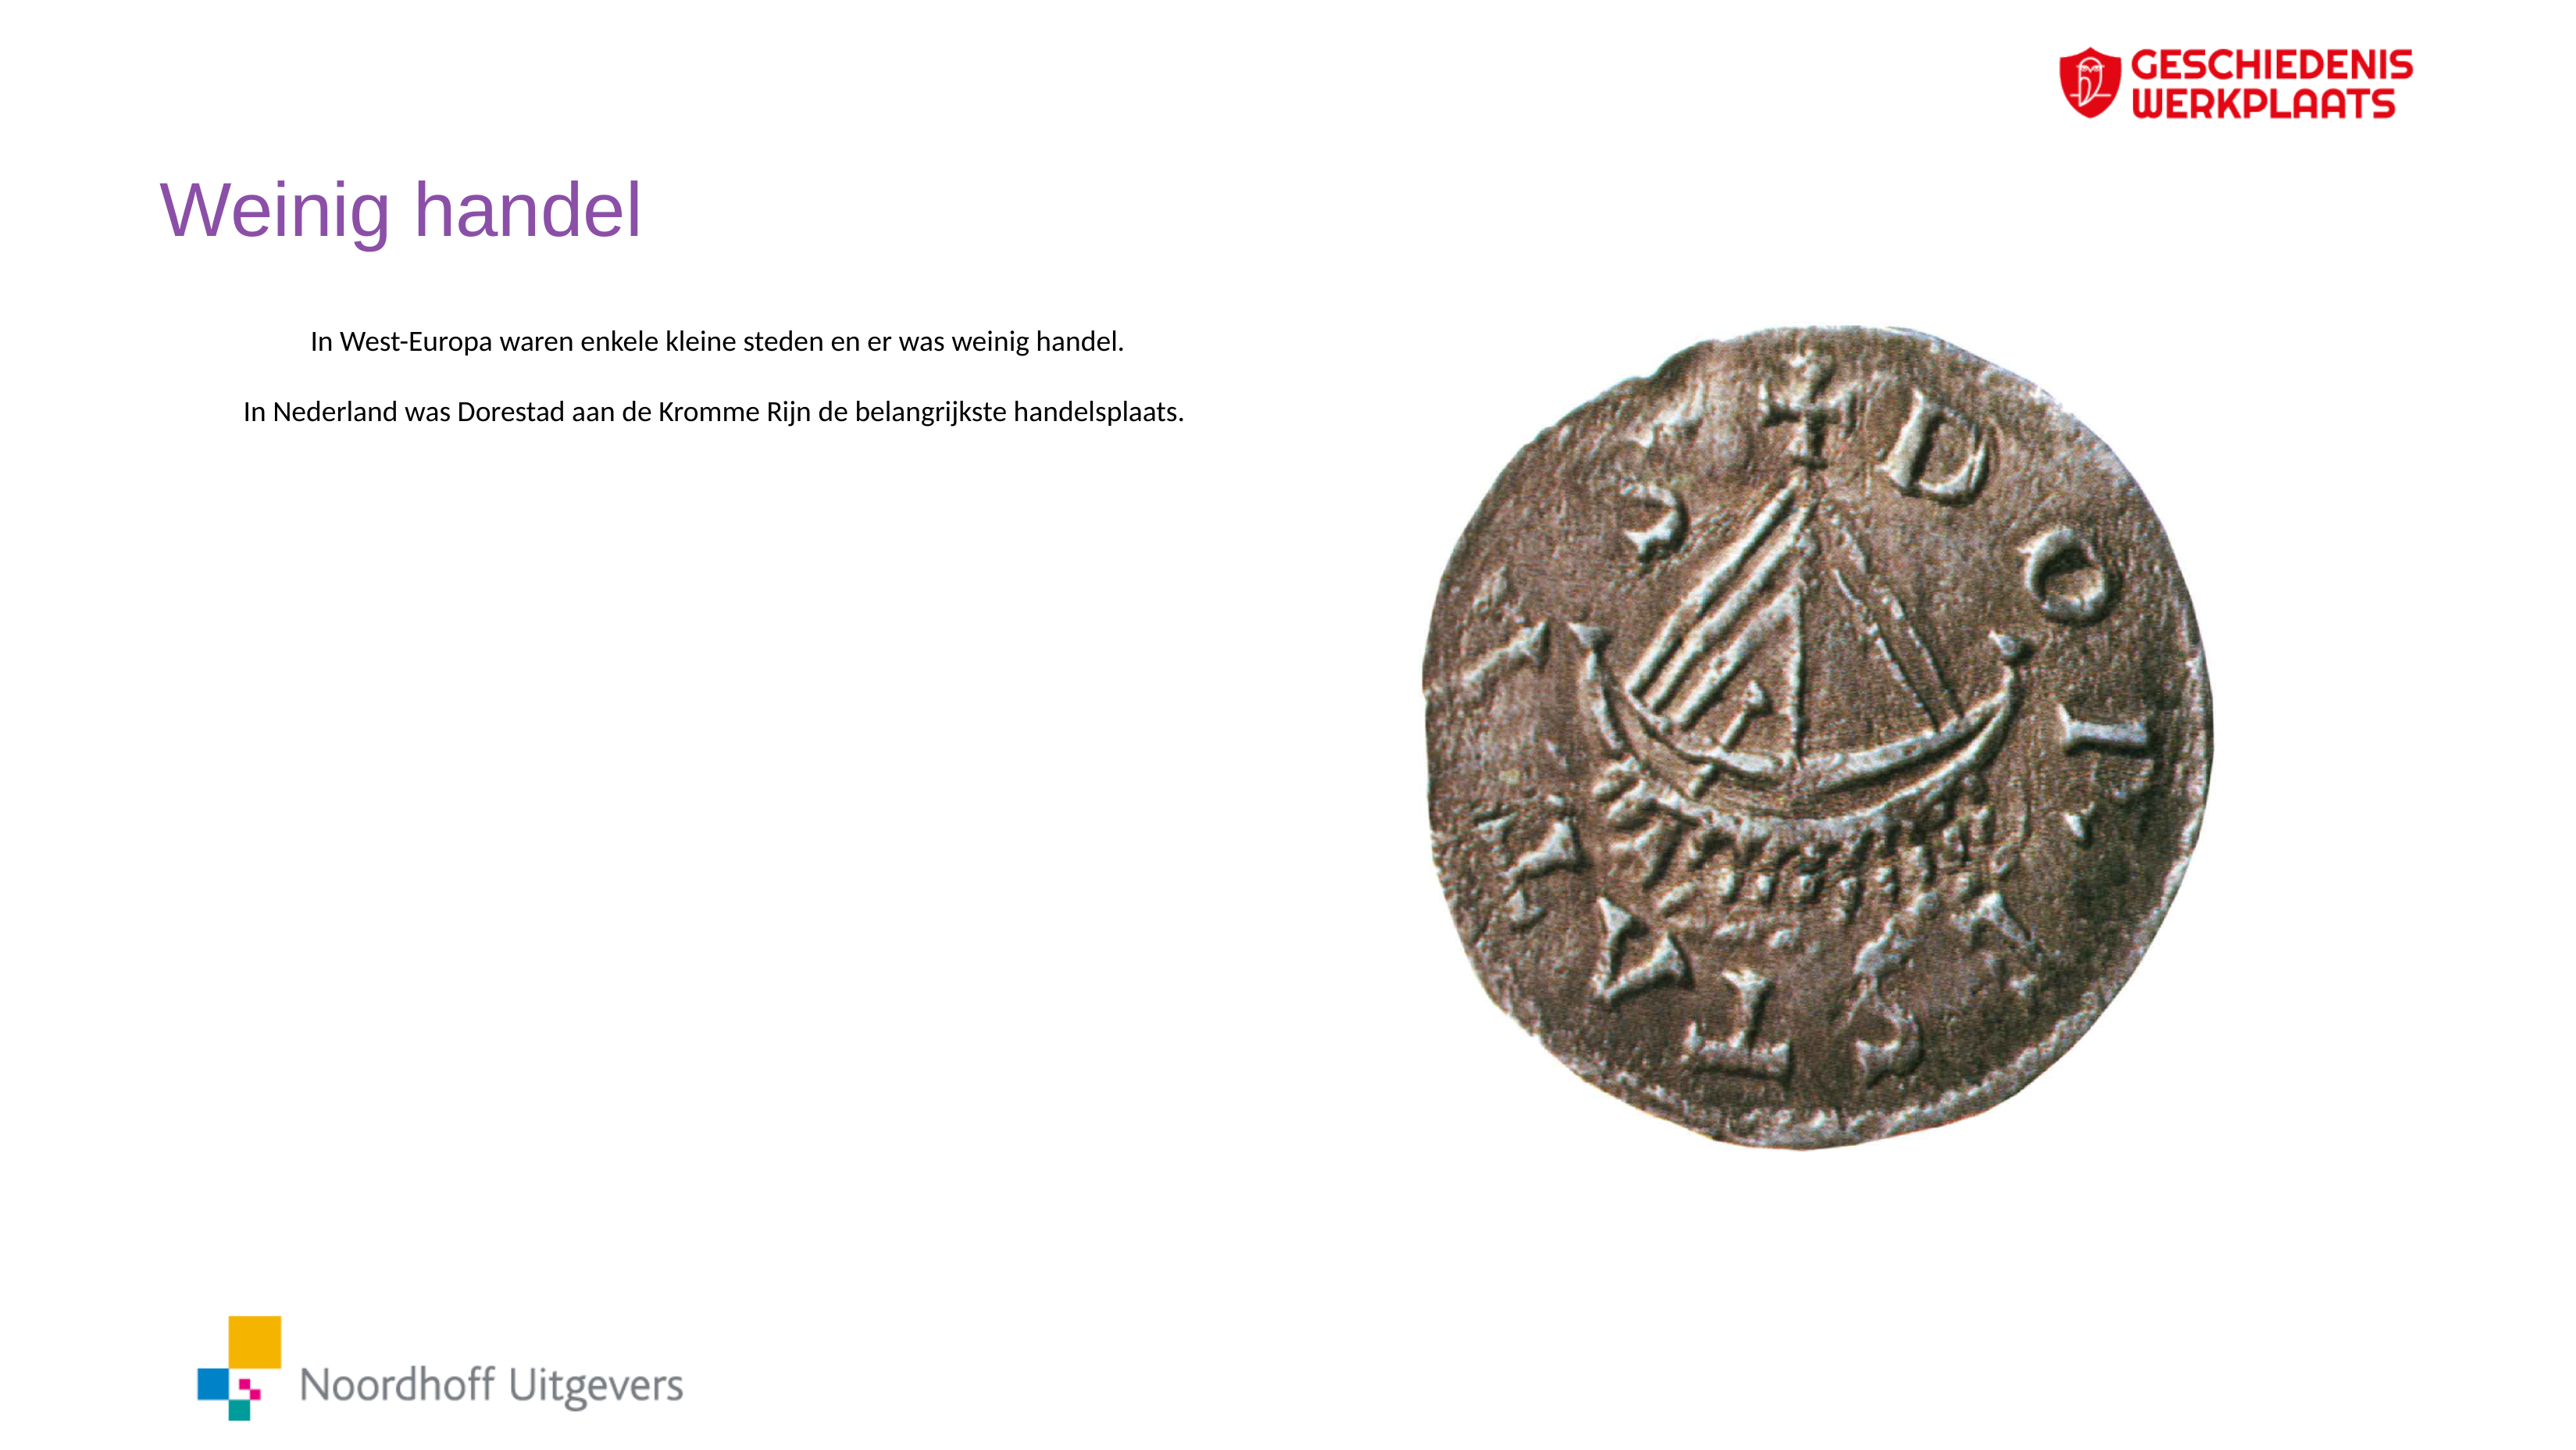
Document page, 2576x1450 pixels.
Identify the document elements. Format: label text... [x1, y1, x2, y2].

list In West-Europa waren enkele kleine steden en er was weinig handel. In Nederland was Dorestad aan de Kromme Rijn de belangrijkste handelsplaats. [159, 322, 1291, 1288]
title Weinig handel [159, 159, 2416, 266]
picture [159, 1288, 802, 1449]
picture [1610, 0, 2576, 161]
picture [1418, 322, 2217, 1152]
